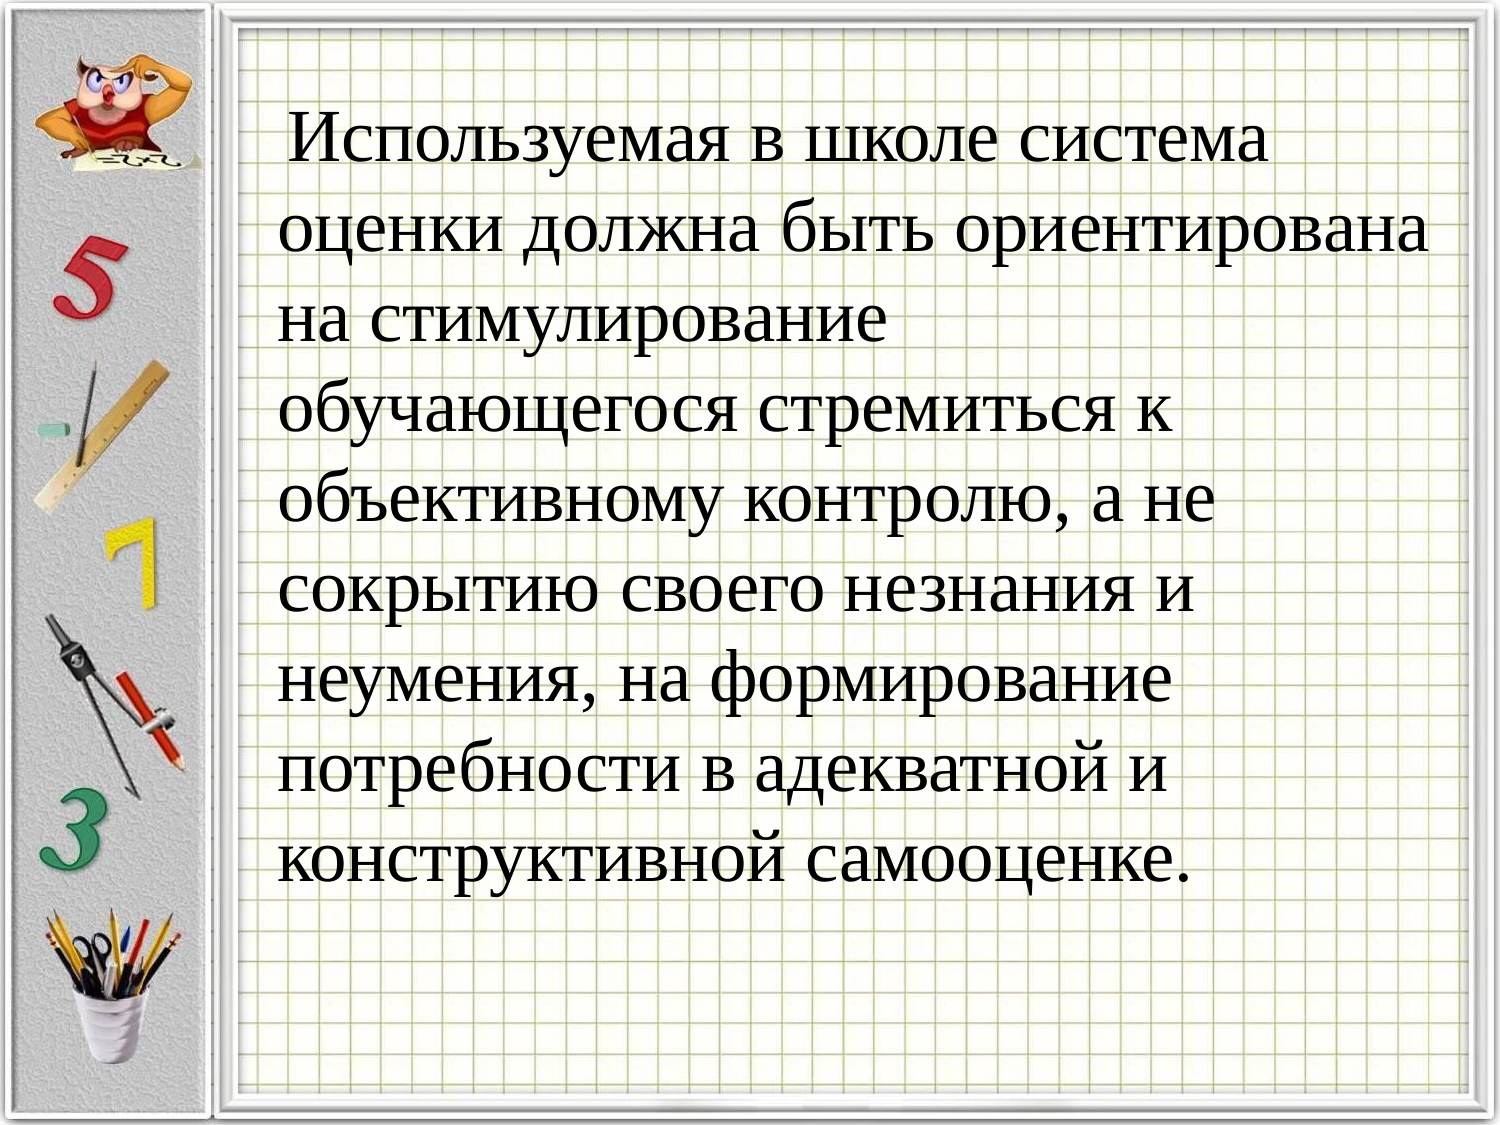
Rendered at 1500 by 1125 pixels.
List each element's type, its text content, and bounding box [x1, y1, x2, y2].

text_box Используемая в школе система оценки должна быть ориентирована на стимулирование обучающегося стремиться к объективному контролю, а не сокрытию своего незнания и неумения, на формирование потребности в адекватной и конструктивной самооценке. [275, 84, 1433, 897]
picture [0, 0, 1500, 1125]
